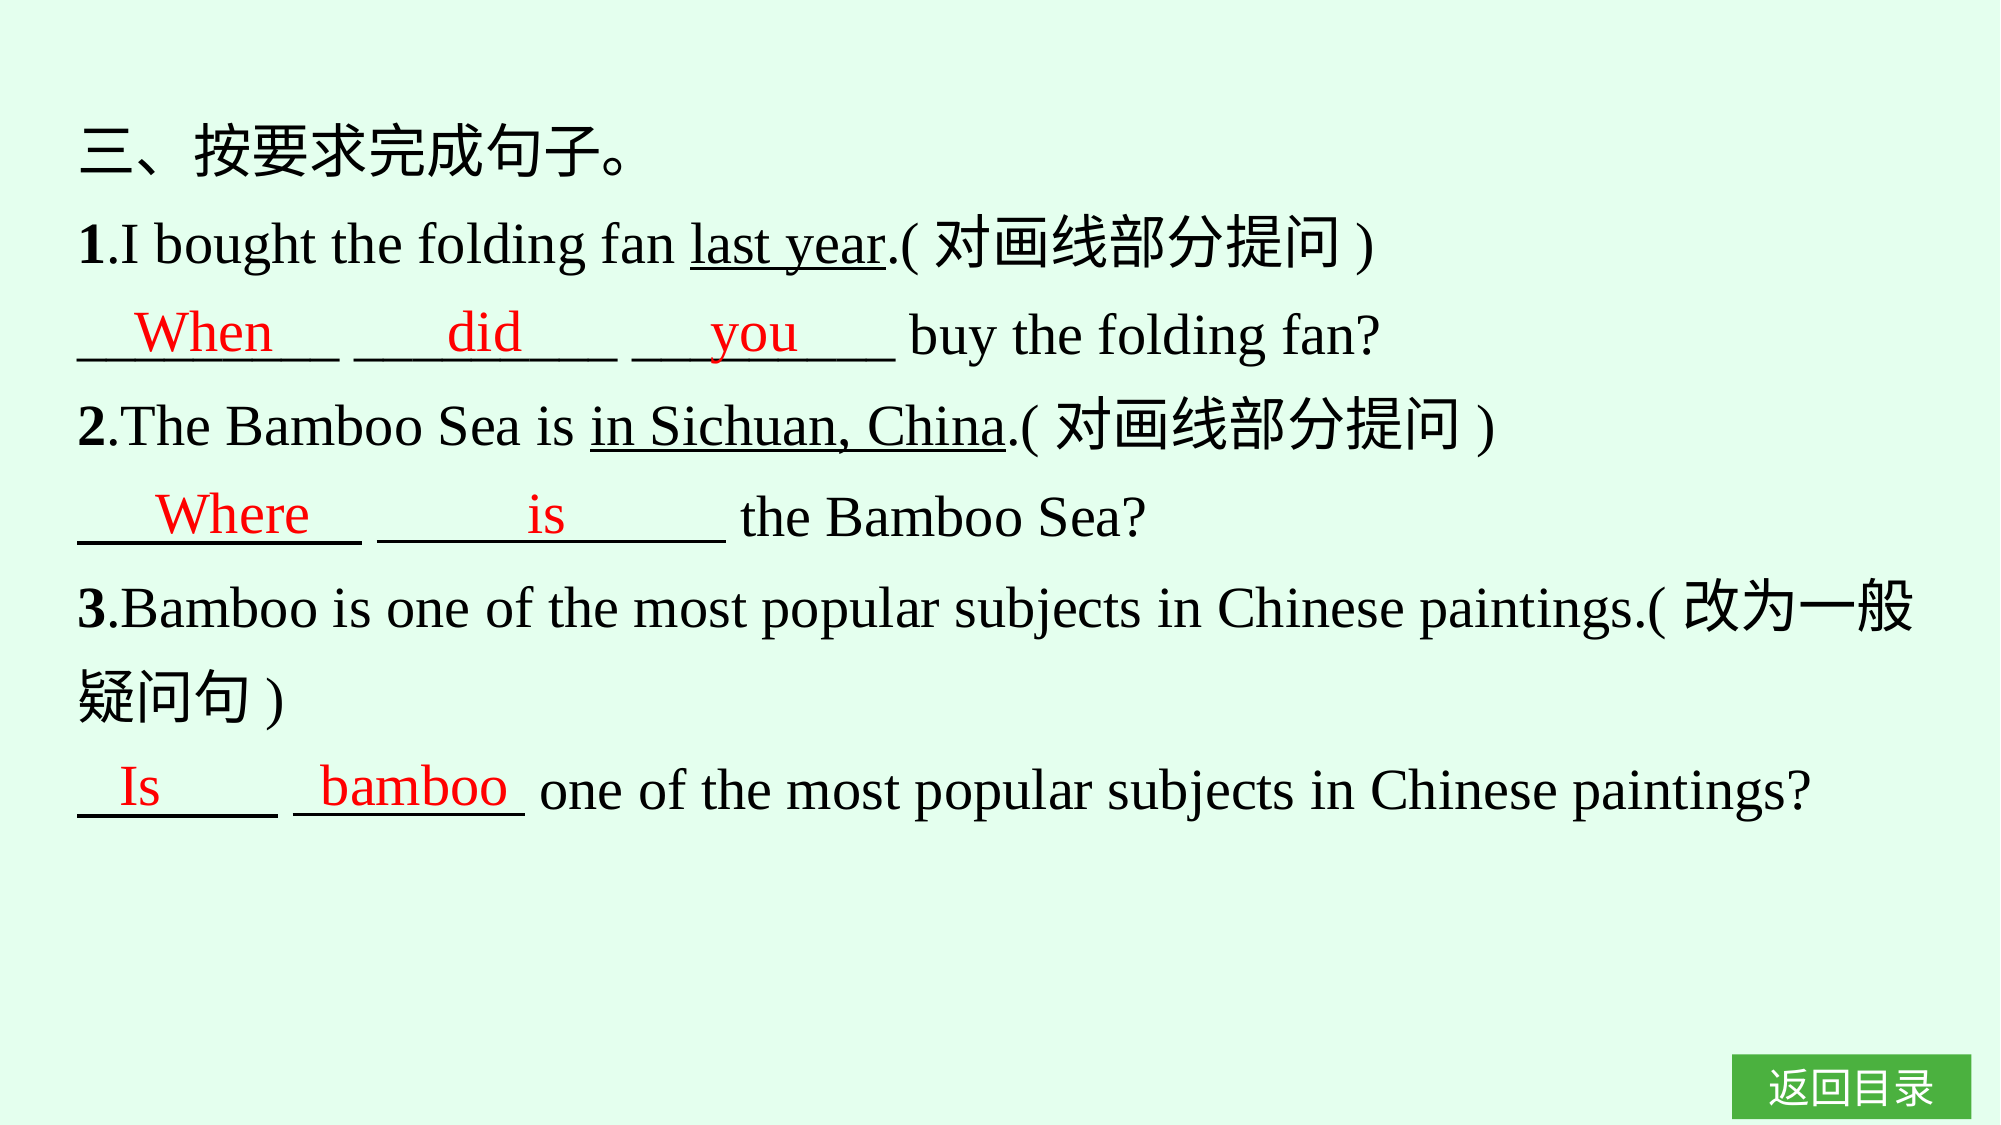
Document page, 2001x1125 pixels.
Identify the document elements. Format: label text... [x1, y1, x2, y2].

text_box Where is [140, 454, 582, 553]
text_box 三、按要求完成句子。 1.I bought the folding fan last year.(对画线部分提问) _________ _________ _________ buy the folding fan? 2.The Bamboo Sea is in Sichuan, China.(对画线部分提问) the Bamboo Sea? 3.Bamboo is one of the most popular subjects in Chinese paintings.(改为一般疑问句) one of the most popular subjects in Chinese paintings? [62, 86, 1938, 829]
text_box When did you [119, 272, 814, 371]
text_box Is bamboo [104, 725, 524, 825]
